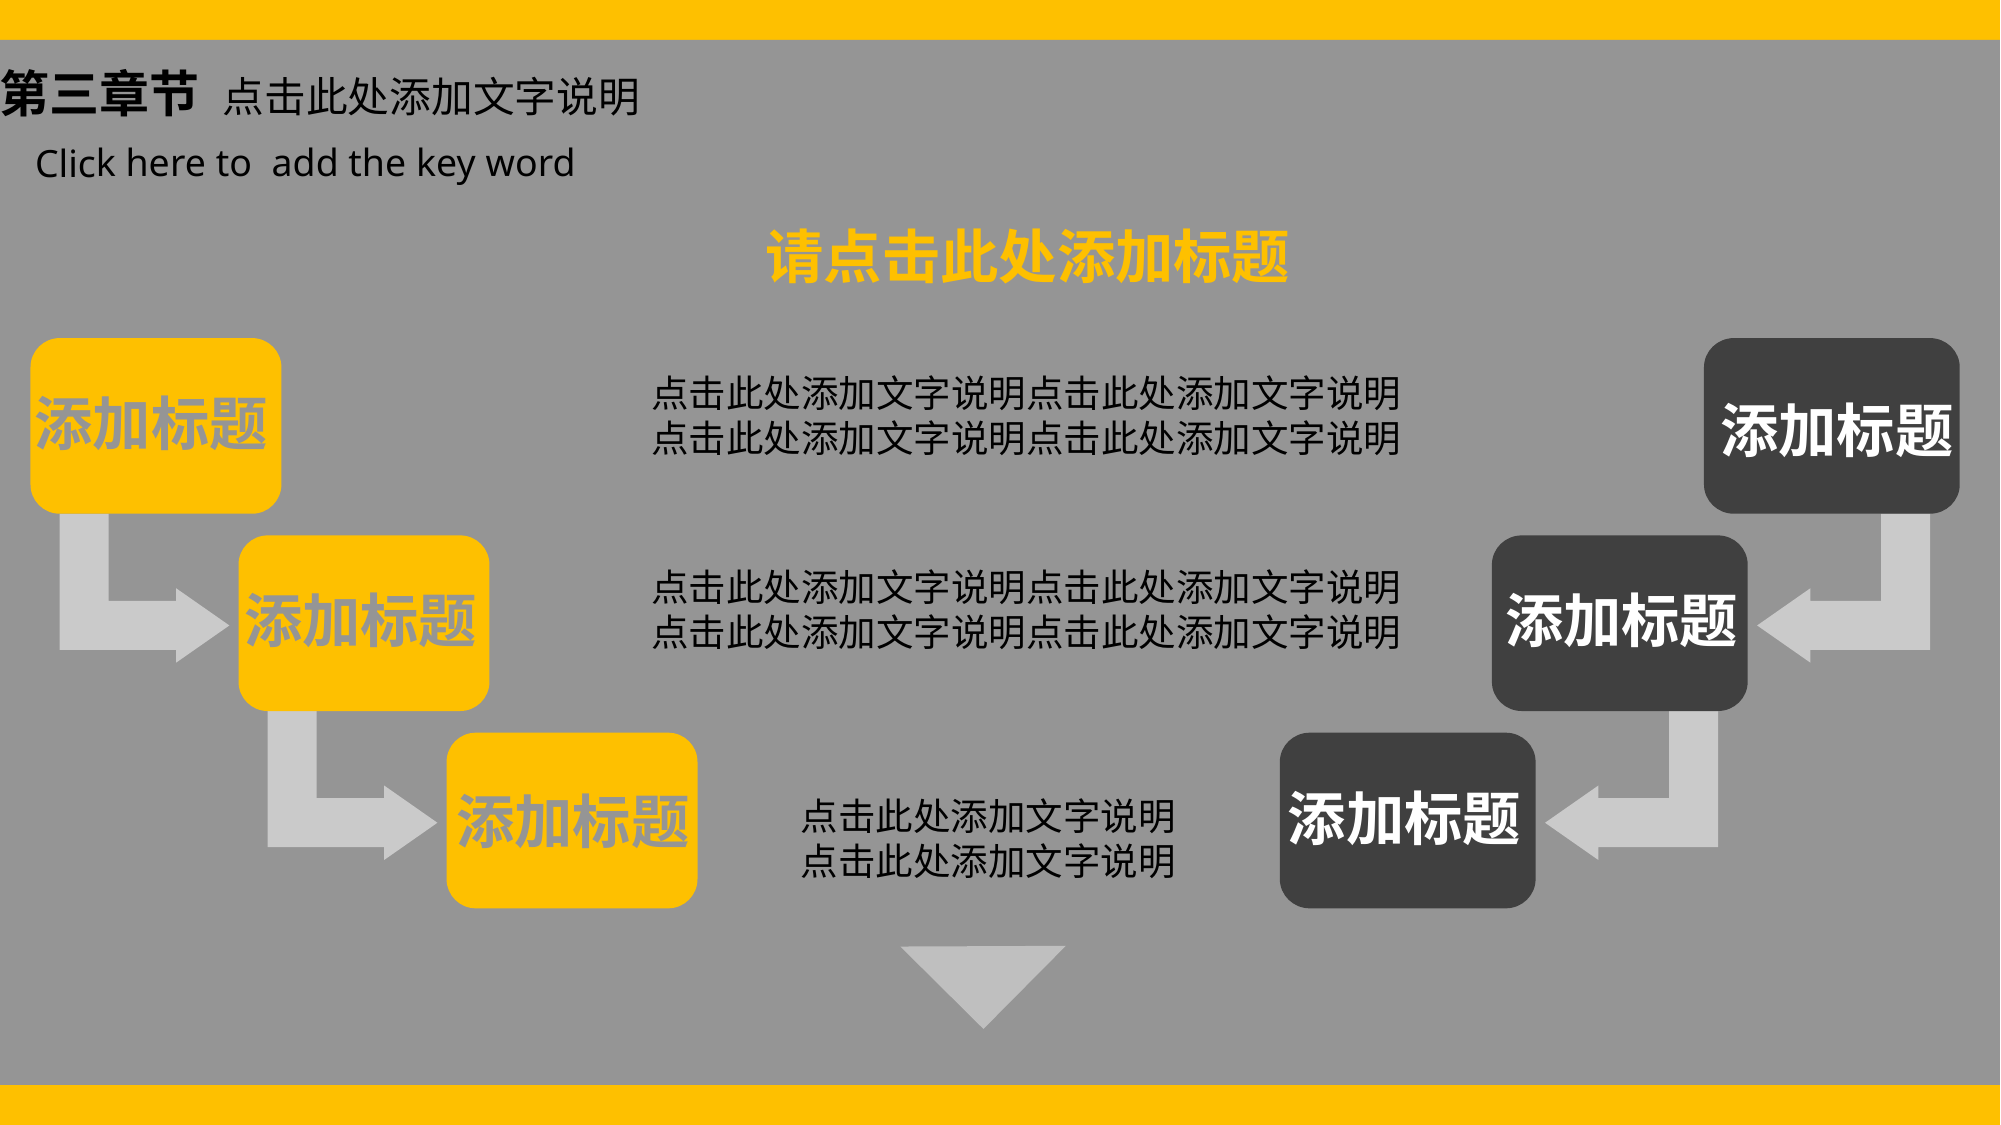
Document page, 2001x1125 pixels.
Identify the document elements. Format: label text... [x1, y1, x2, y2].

text_box 请点击此处添加标题 [748, 213, 1308, 298]
text_box [1545, 713, 1720, 863]
text_box [1490, 662, 1749, 713]
text_box 点击此处添加文字说明点击此处添加文字说明 点击此处添加文字说明点击此处添加文字说明 [636, 556, 1420, 662]
text_box [1278, 731, 1537, 774]
text_box [1763, 515, 1932, 665]
text_box 添加标题 [1273, 774, 1545, 859]
text_box [266, 713, 440, 863]
text_box 点击此处添加文字说明点击此处添加文字说明 点击此处添加文字说明点击此处添加文字说明 [636, 362, 1420, 468]
text_box [237, 662, 491, 713]
text_box [29, 465, 283, 515]
text_box 添加标题 [1490, 576, 1763, 662]
text_box [897, 944, 1069, 1031]
text_box [445, 731, 699, 777]
text_box 添加标题 [1705, 386, 1978, 472]
text_box 第三章节 点击此处添加文字说明 [0, 55, 662, 130]
text_box 点击此处添加文字说明 点击此处添加文字说明 [785, 785, 1192, 891]
text_box [445, 863, 699, 910]
text_box [1490, 534, 1749, 576]
text_box Click here to add the key word [20, 130, 627, 192]
text_box [237, 534, 491, 576]
text_box [1702, 337, 1961, 515]
text_box [29, 337, 283, 380]
text_box 添加标题 [229, 576, 502, 662]
text_box [1278, 859, 1537, 910]
text_box [58, 515, 229, 665]
text_box 添加标题 [20, 380, 292, 465]
text_box 添加标题 [441, 777, 714, 863]
